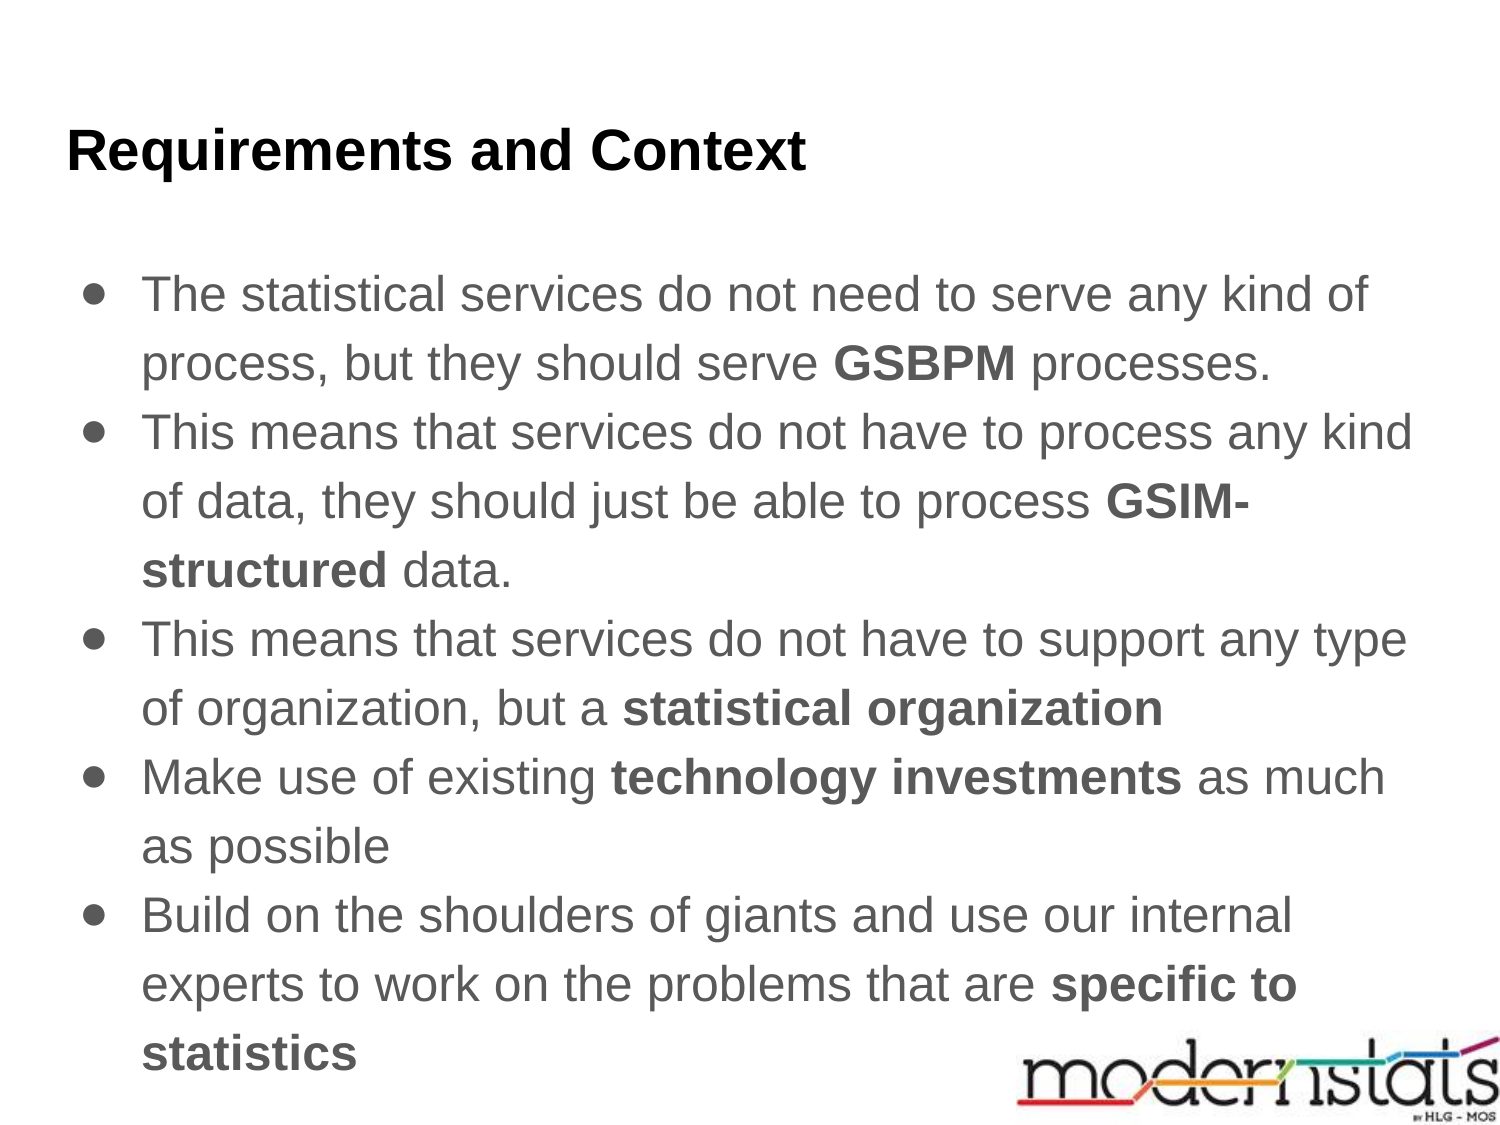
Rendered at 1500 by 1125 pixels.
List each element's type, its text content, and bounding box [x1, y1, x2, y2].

list The statistical services do not need to serve any kind of process, but they should serve GSBPM processes. This means that services do not have to process any kind of data, they should just be able to process GSIM-structured data. This means that services do not have to support any type of organization, but a statistical organization Make use of existing technology investments as much as possible Build on the shoulders of giants and use our internal experts to work on the problems that are specific to statistics [51, 237, 1449, 985]
title Requirements and Context [51, 97, 1449, 223]
picture [1016, 1030, 1500, 1125]
